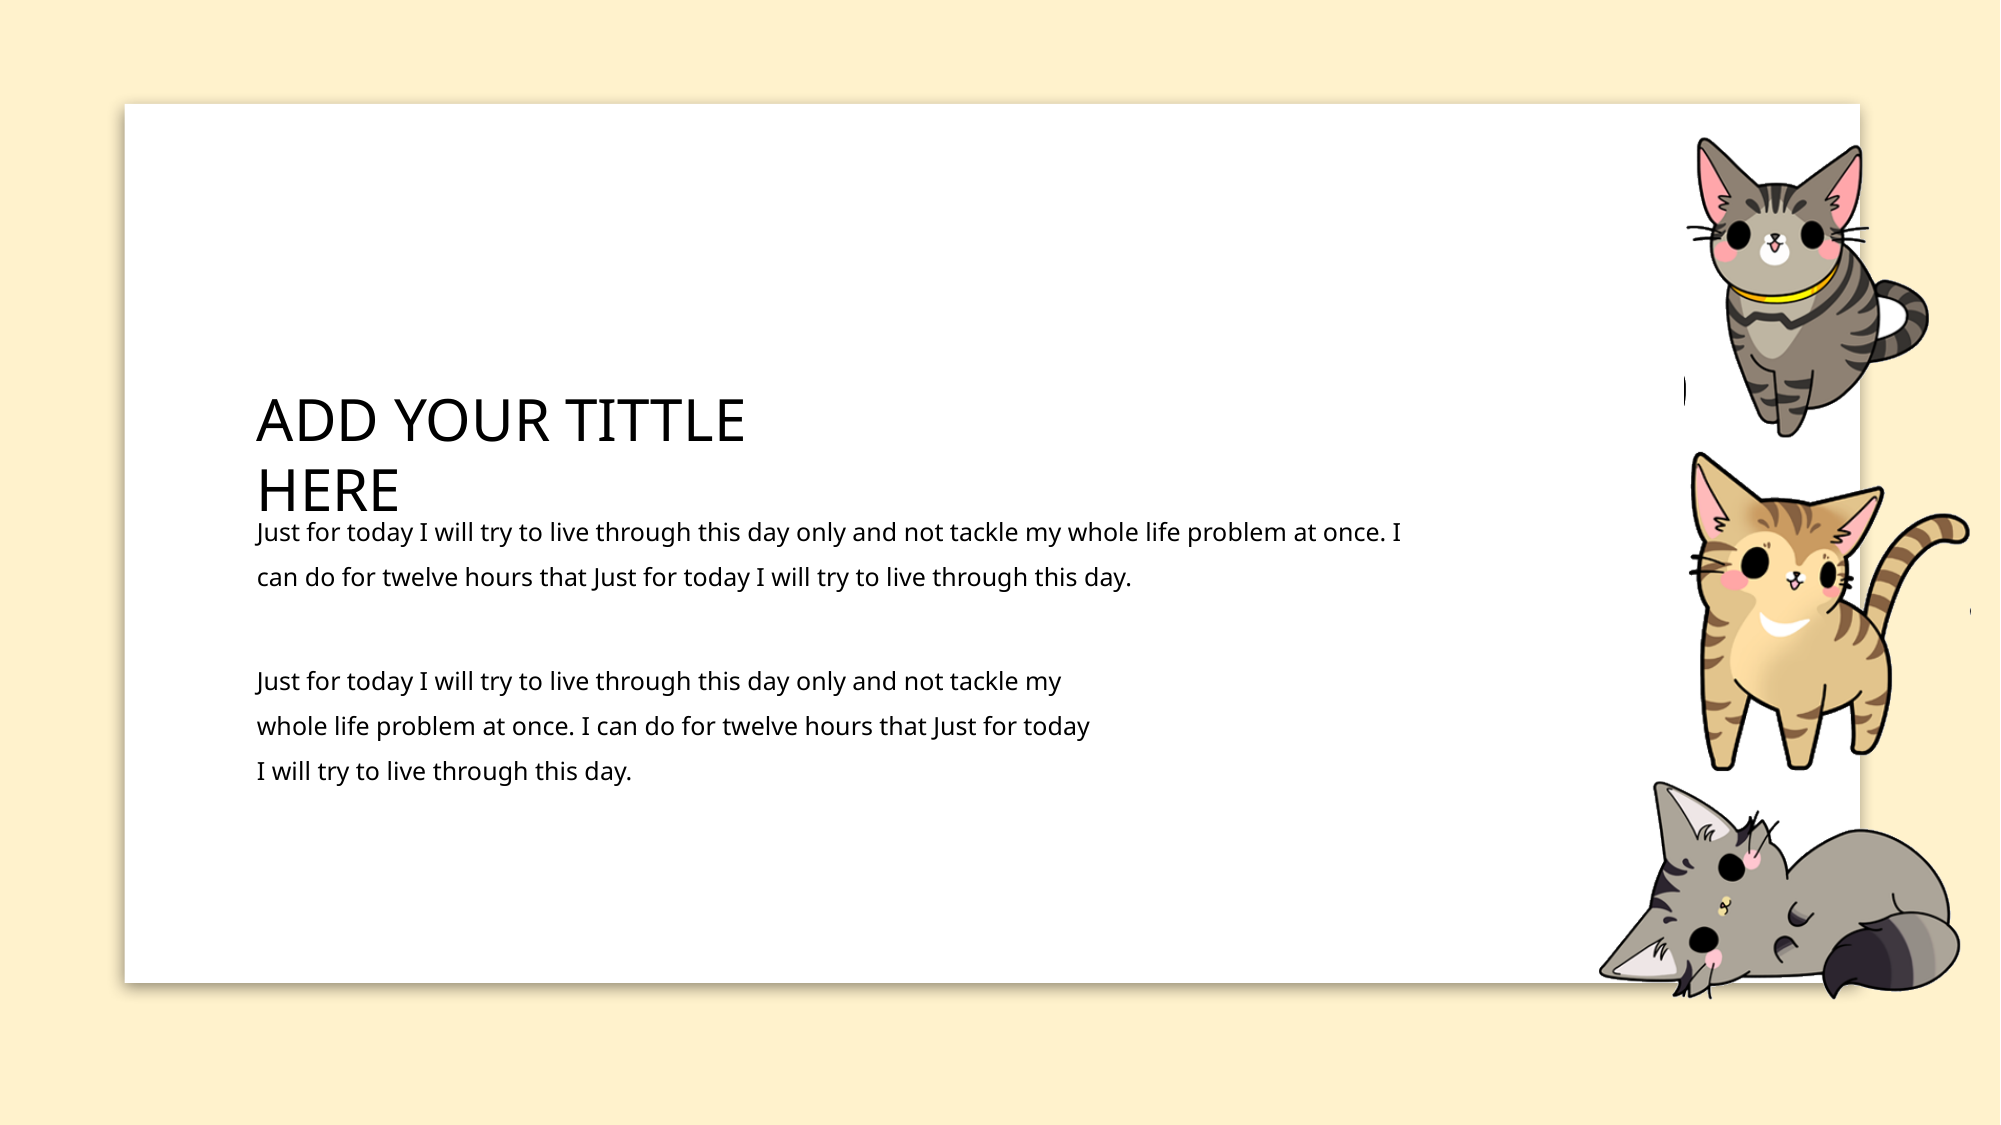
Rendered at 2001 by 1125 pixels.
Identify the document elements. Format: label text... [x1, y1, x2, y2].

text_box Just for today I will try to live through this day only and not tackle my whole life problem at once. I can do for twelve hours that Just for today I will try to live through this day. [242, 493, 1426, 599]
picture [1580, 111, 1971, 1009]
text_box Just for today I will try to live through this day only and not tackle my whole life problem at once. I can do for twelve hours that Just for today I will try to live through this day. [242, 643, 1109, 793]
text_box [124, 103, 1861, 984]
text_box ADD YOUR TITTLE HERE [242, 375, 828, 493]
